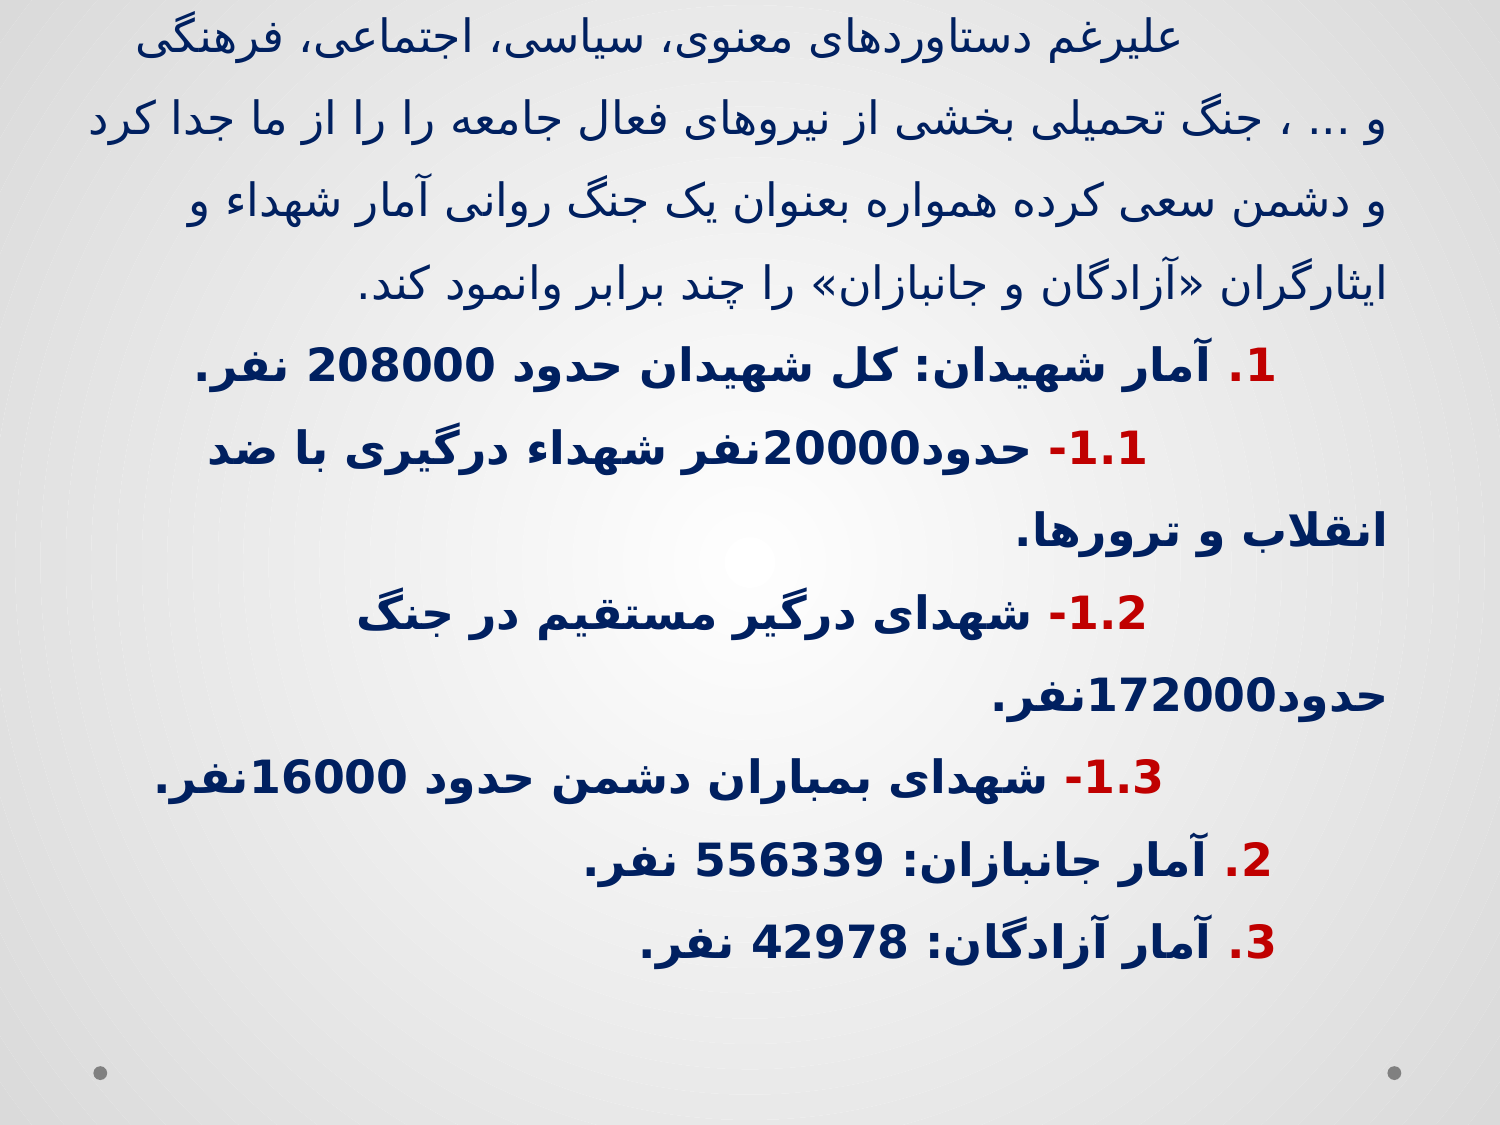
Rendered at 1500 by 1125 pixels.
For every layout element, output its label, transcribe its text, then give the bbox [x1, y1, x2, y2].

title آمار شهداء و ایثارگران علیرغم دستاوردهای معنوی، سیاسی، اجتماعی، فرهنگی و ... ، جنگ تحمیلی بخشی از نیروهای فعال جامعه را را از ما جدا کرد و دشمن سعی کرده همواره بعنوان یک جنگ روانی آمار شهداء و ایثارگران «آزادگان و جانبازان» را چند برابر وانمود کند. 1. آمار شهیدان: کل شهیدان حدود 208000 نفر. 1.1- حدود20000نفر شهداء درگیری با ضد انقلاب و ترورها. 1.2- شهدای درگیر مستقیم در جنگ حدود172000نفر. 1.3- شهدای بمباران دشمن حدود 16000نفر. 2. آمار جانبازان: 556339 نفر. 3. آمار آزادگان: 42978 نفر. [41, 113, 1404, 1081]
